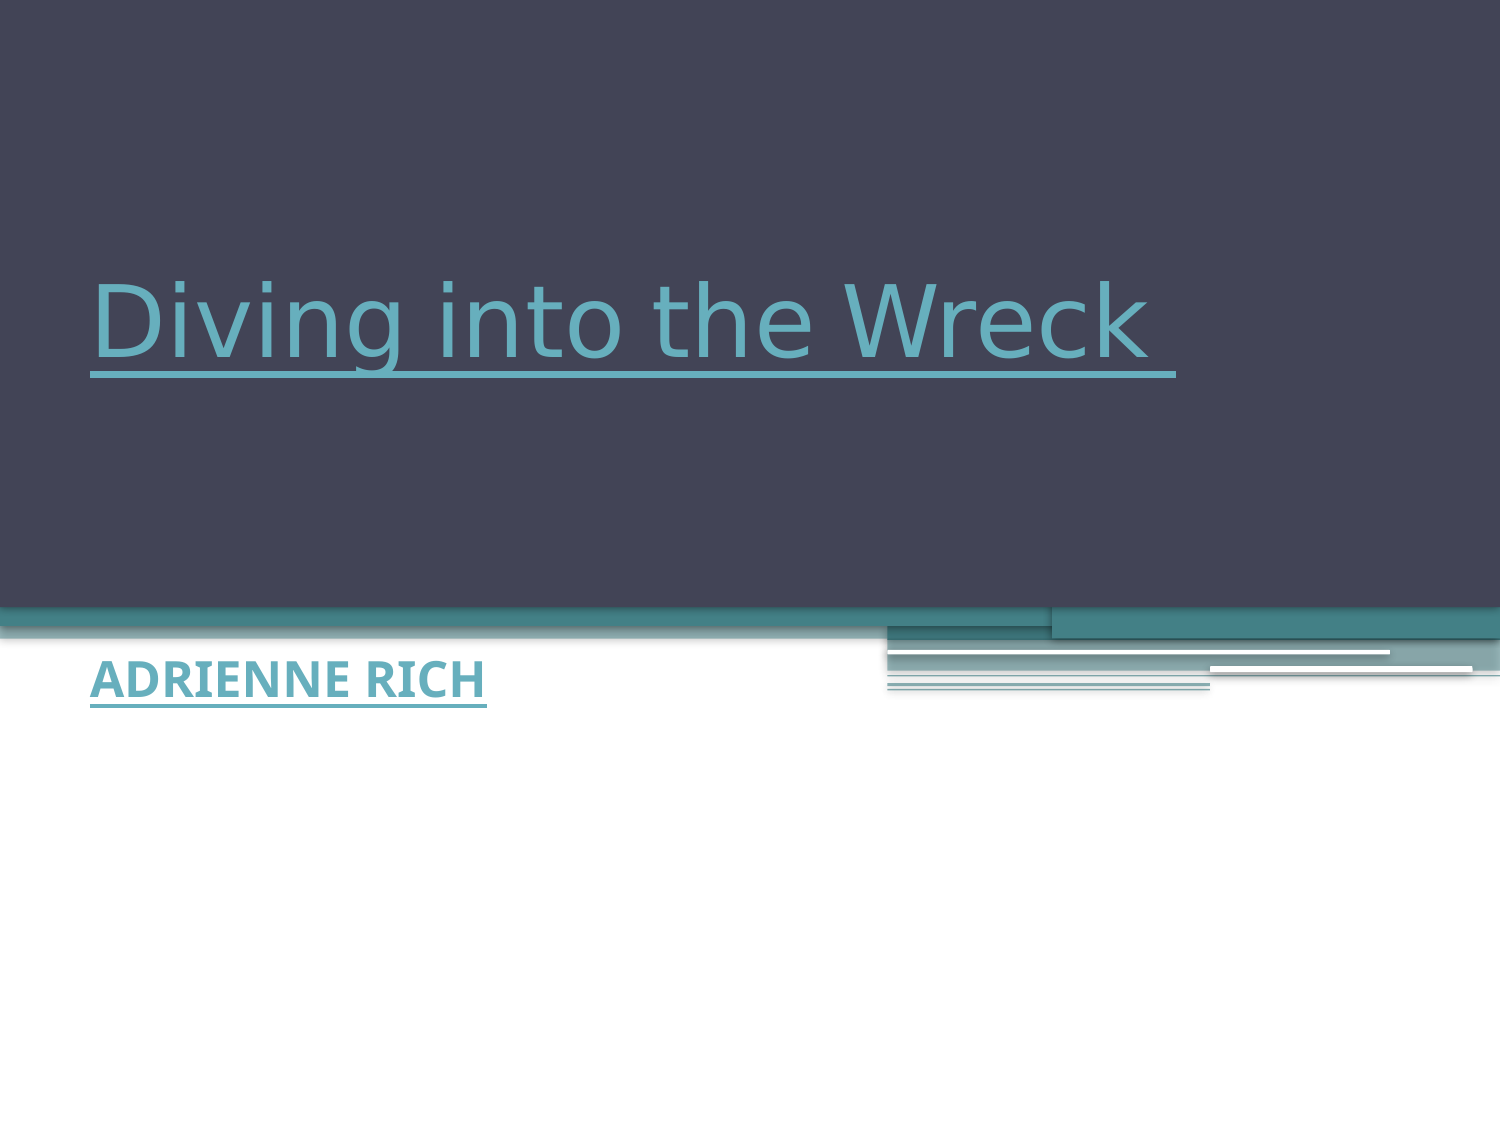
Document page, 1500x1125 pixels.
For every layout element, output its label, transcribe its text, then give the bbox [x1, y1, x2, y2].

subtitle ADRIENNE RICH [75, 639, 888, 928]
title Diving into the Wreck [75, 394, 1463, 636]
